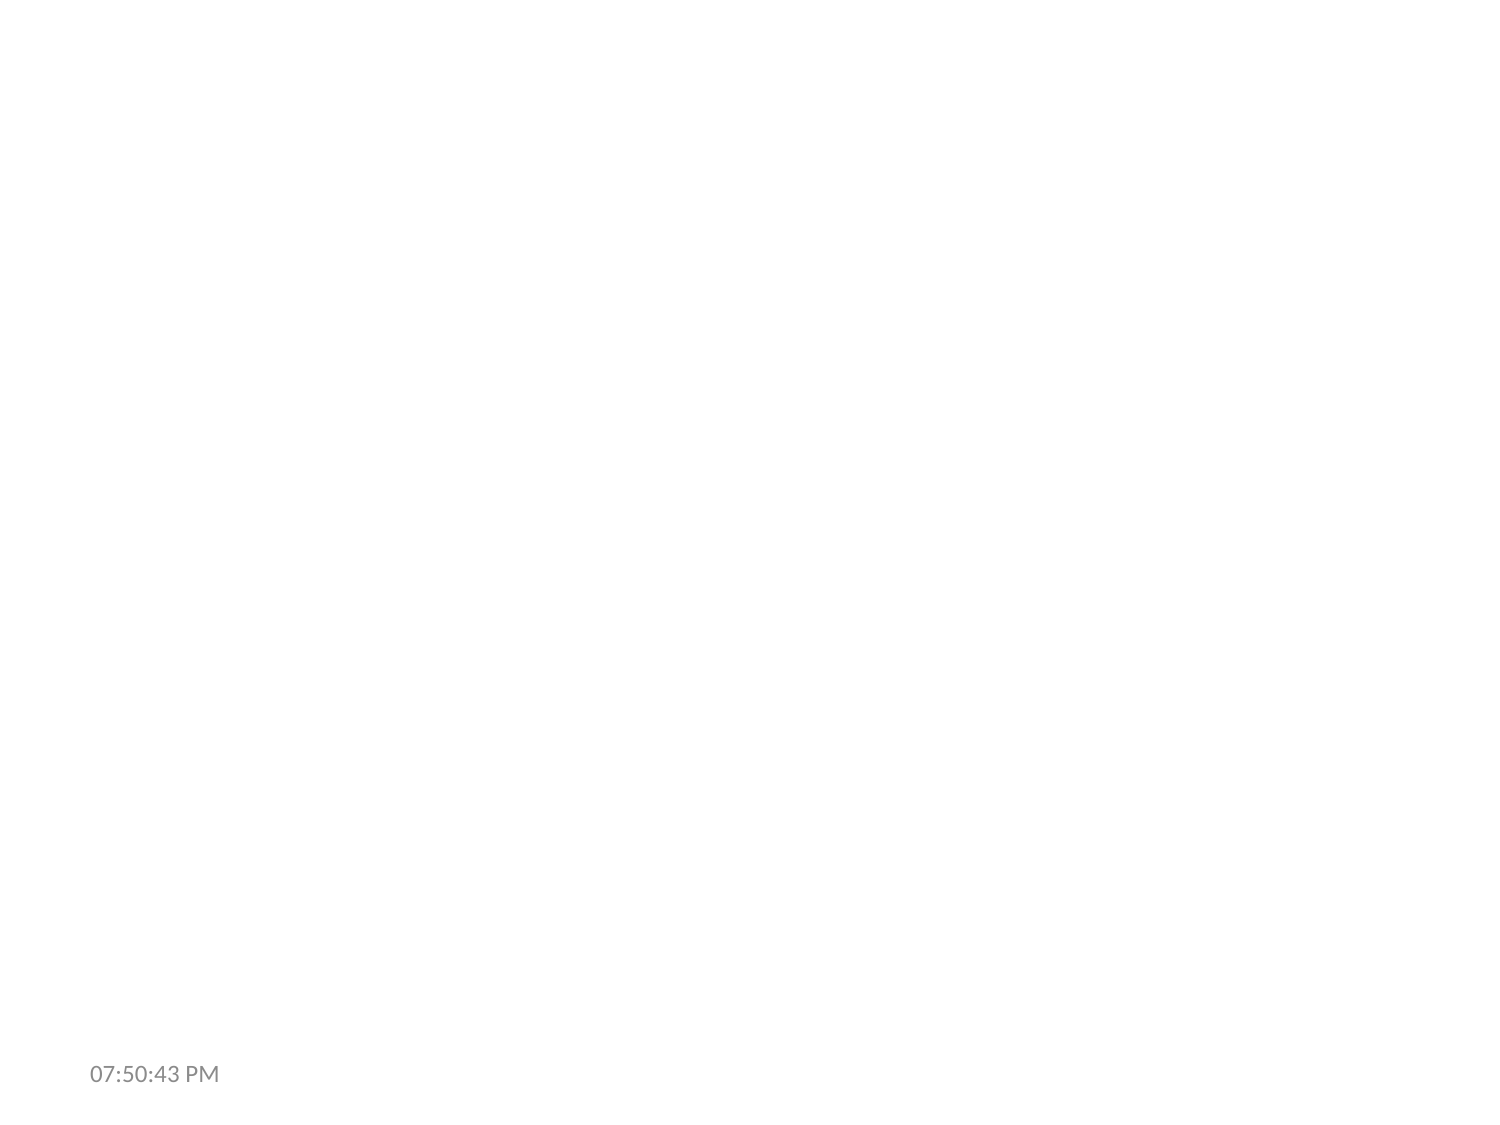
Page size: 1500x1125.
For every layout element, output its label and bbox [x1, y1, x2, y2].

slide_number [75, 1042, 425, 1103]
